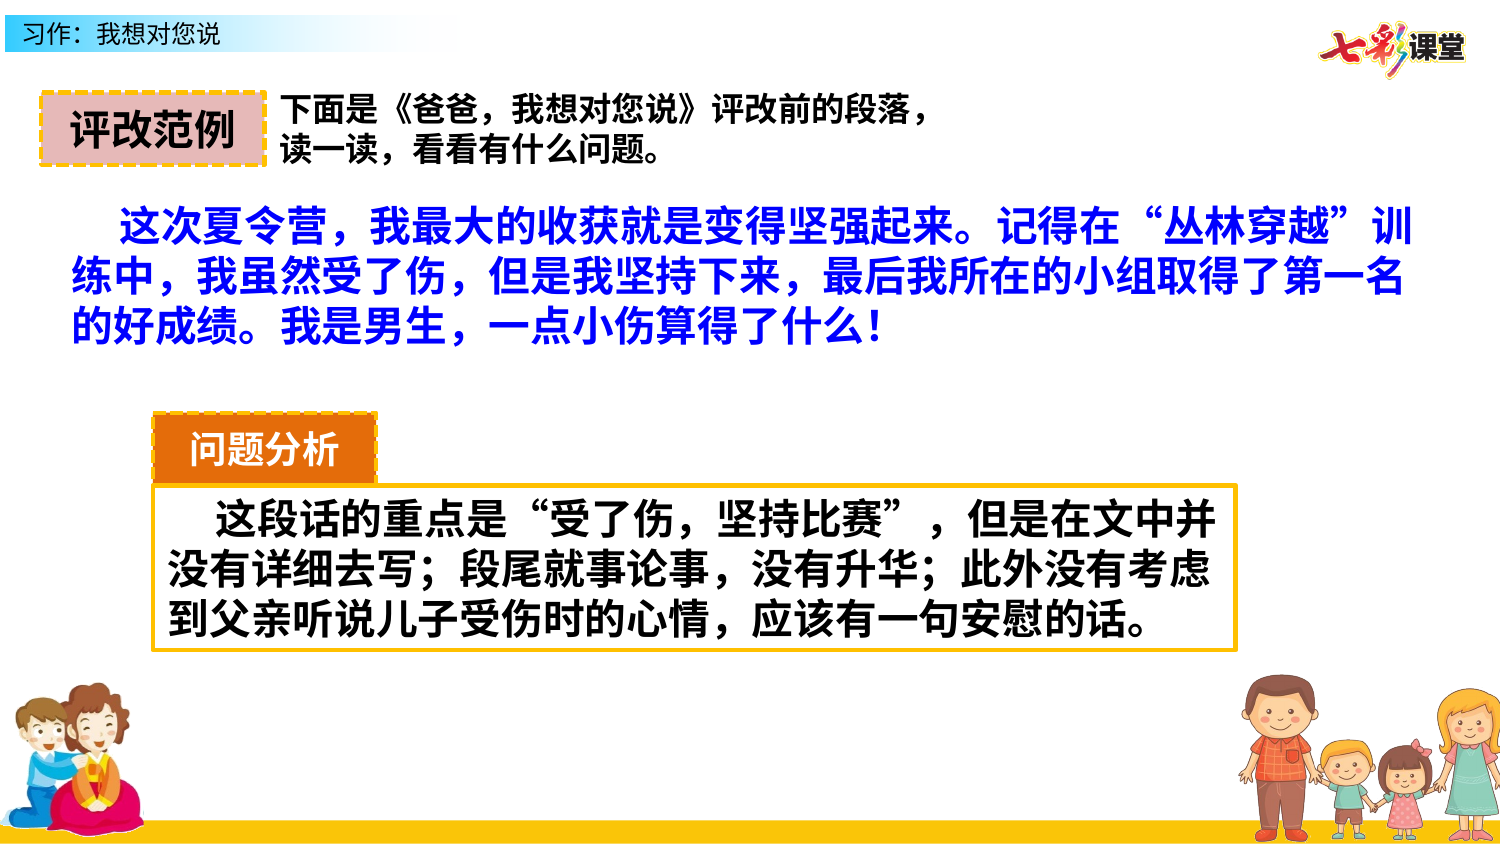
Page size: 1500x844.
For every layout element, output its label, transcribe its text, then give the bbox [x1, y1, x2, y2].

picture [0, 672, 144, 844]
text_box 下面是《爸爸，我想对您说》评改前的段落， 读一读，看看有什么问题。 [264, 80, 1377, 176]
text_box 问题分析 [151, 411, 378, 487]
picture [1316, 20, 1468, 80]
text_box 评改范例 [39, 90, 264, 167]
picture [1226, 608, 1500, 844]
text_box 这次夏令营，我最大的收获就是变得坚强起来。记得在“丛林穿越”训练中，我虽然受了伤，但是我坚持下来，最后我所在的小组取得了第一名的好成绩。我是男生，一点小伤算得了什么！ [56, 191, 1444, 357]
text_box 这段话的重点是“受了伤，坚持比赛”，但是在文中并没有详细去写；段尾就事论事，没有升华；此外没有考虑到父亲听说儿子受伤时的心情，应该有一句安慰的话。 [152, 485, 1236, 651]
